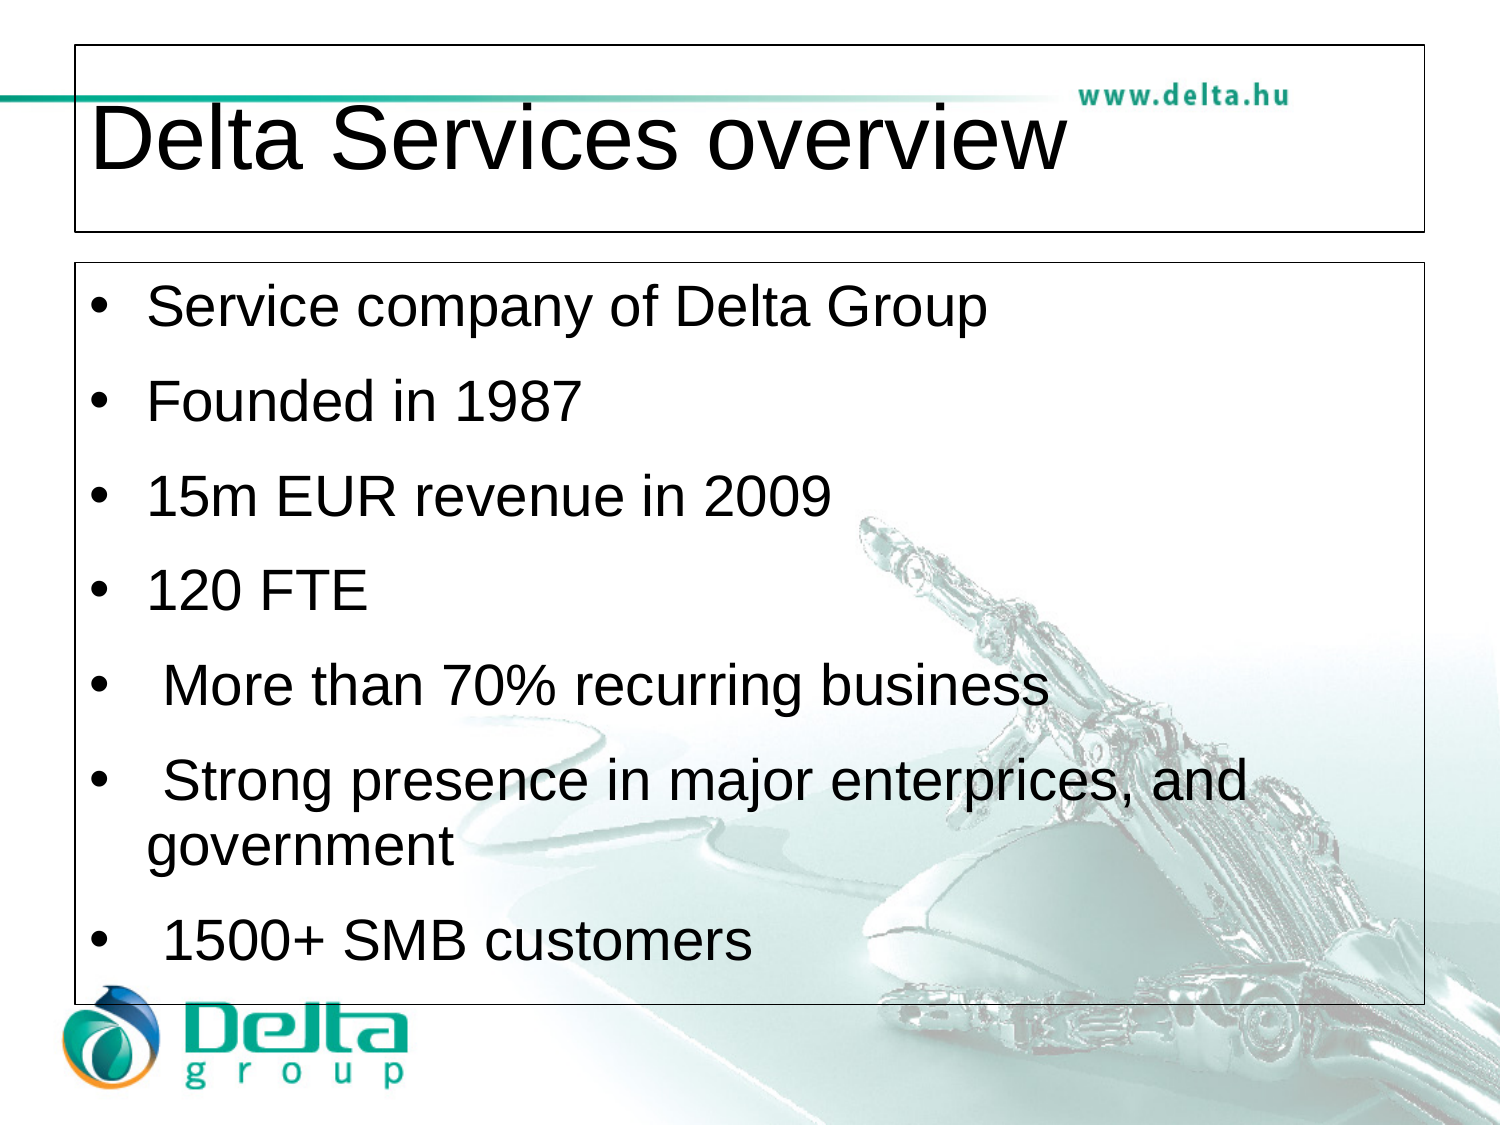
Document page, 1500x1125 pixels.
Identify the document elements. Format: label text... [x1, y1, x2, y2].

title Delta Services overview [74, 44, 1425, 233]
picture [0, 0, 1500, 1125]
list Service company of Delta Group Founded in 1987 15m EUR revenue in 2009 120 FTE More than 70% recurring business Strong presence in major enterprices, and government 1500+ SMB customers [74, 262, 1425, 1005]
